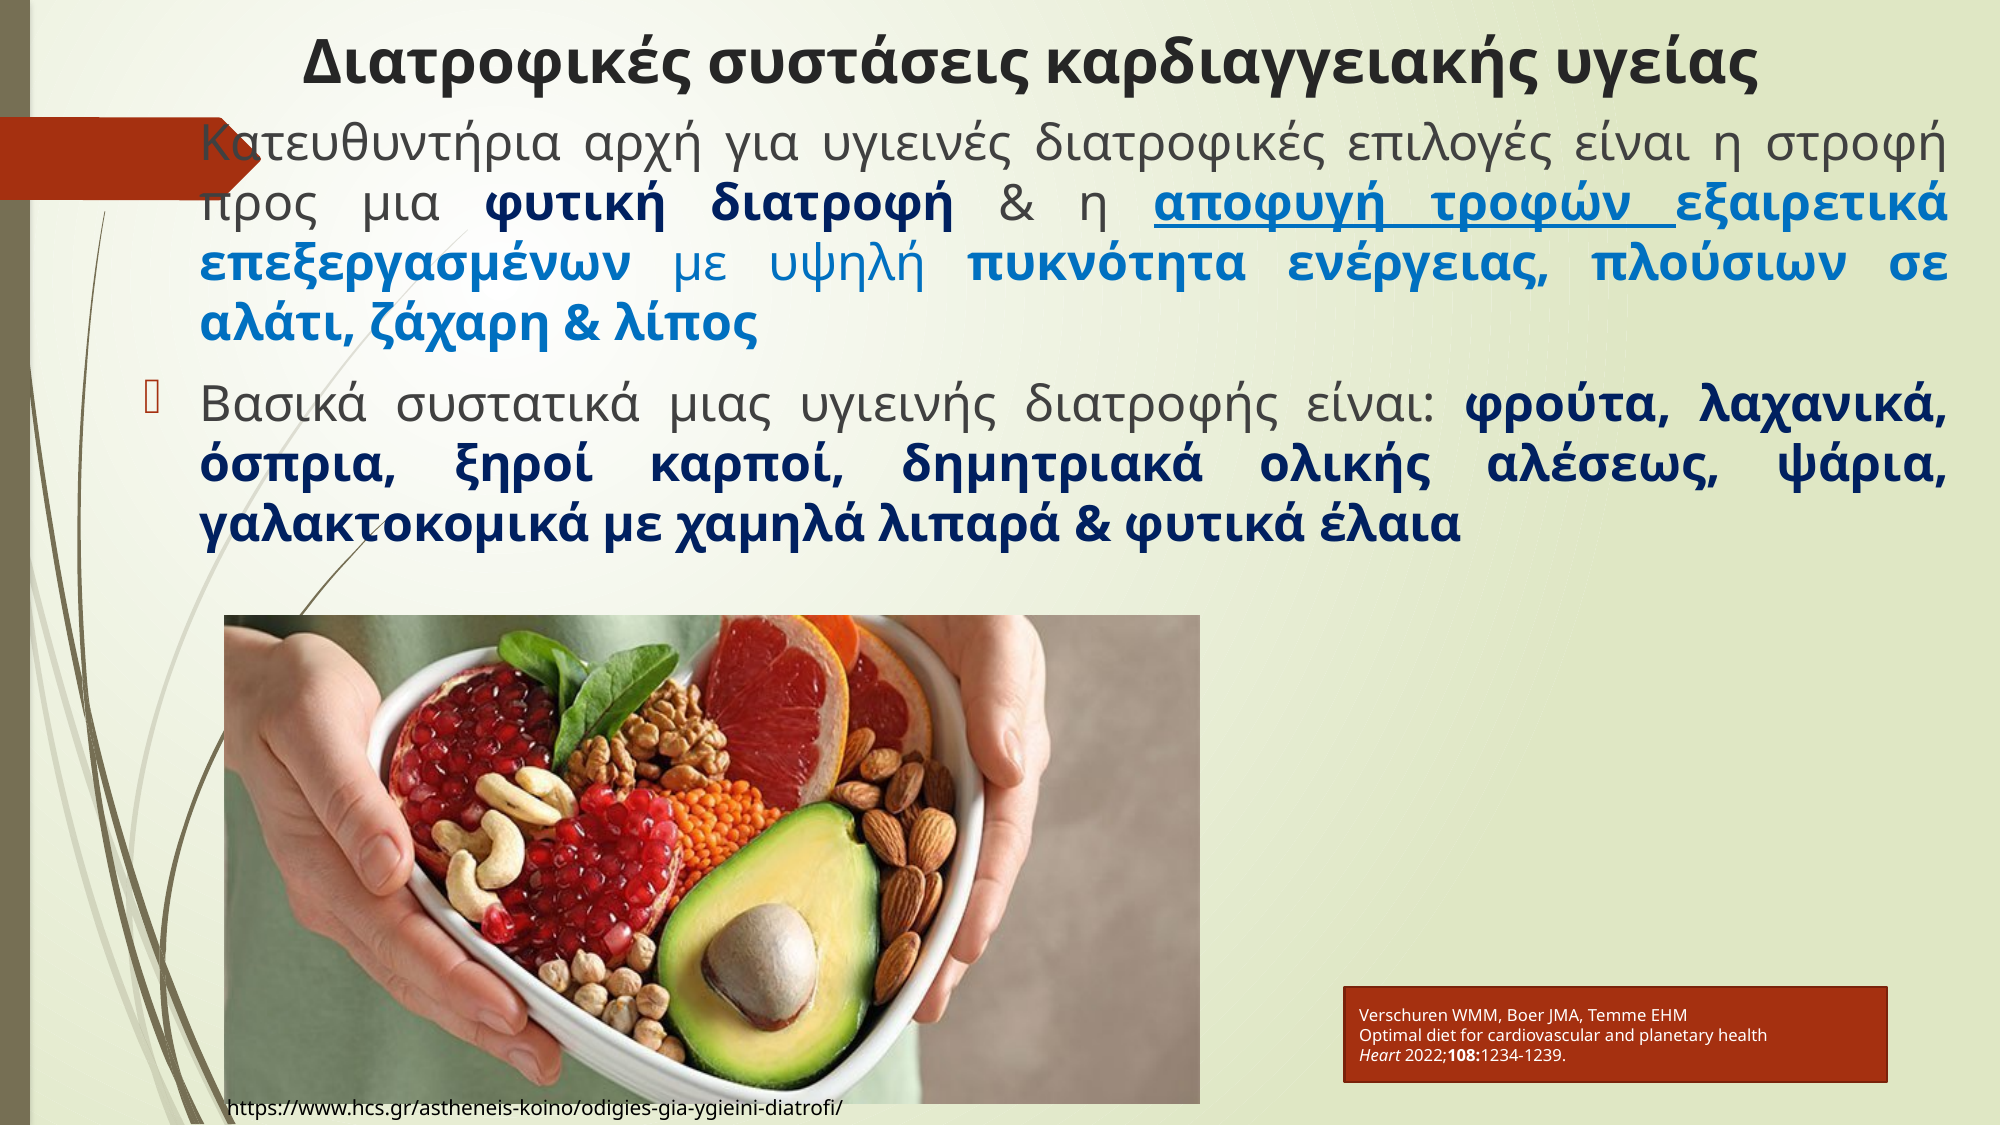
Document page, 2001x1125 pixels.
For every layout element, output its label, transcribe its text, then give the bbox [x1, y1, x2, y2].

list Κατευθυντήρια αρχή για υγιεινές διατροφικές επιλογές είναι η στροφή προς μια φυτική διατροφή & η αποφυγή τροφών εξαιρετικά επεξεργασμένων με υψηλή πυκνότητα ενέργειας, πλούσιων σε αλάτι, ζάχαρη & λίπος Βασικά συστατικά μιας υγιεινής διατροφής είναι: φρούτα, λαχανικά, όσπρια, ξηροί καρποί, δημητριακά ολικής αλέσεως, ψάρια, γαλακτοκομικά με χαμηλά λιπαρά & φυτικά έλαια [128, 102, 1965, 1083]
text_box Verschuren WMM, Boer JMA, Temme EHM Optimal diet for cardiovascular and planetary health Heart 2022;108:1234-1239. [1343, 986, 1888, 1083]
text_box https://www.hcs.gr/astheneis-koino/odigies-gia-ygieini-diatrofi/ [212, 1086, 1213, 1125]
picture [223, 615, 1201, 1104]
title Διατροφικές συστάσεις καρδιαγγειακής υγείας [287, 14, 1888, 102]
